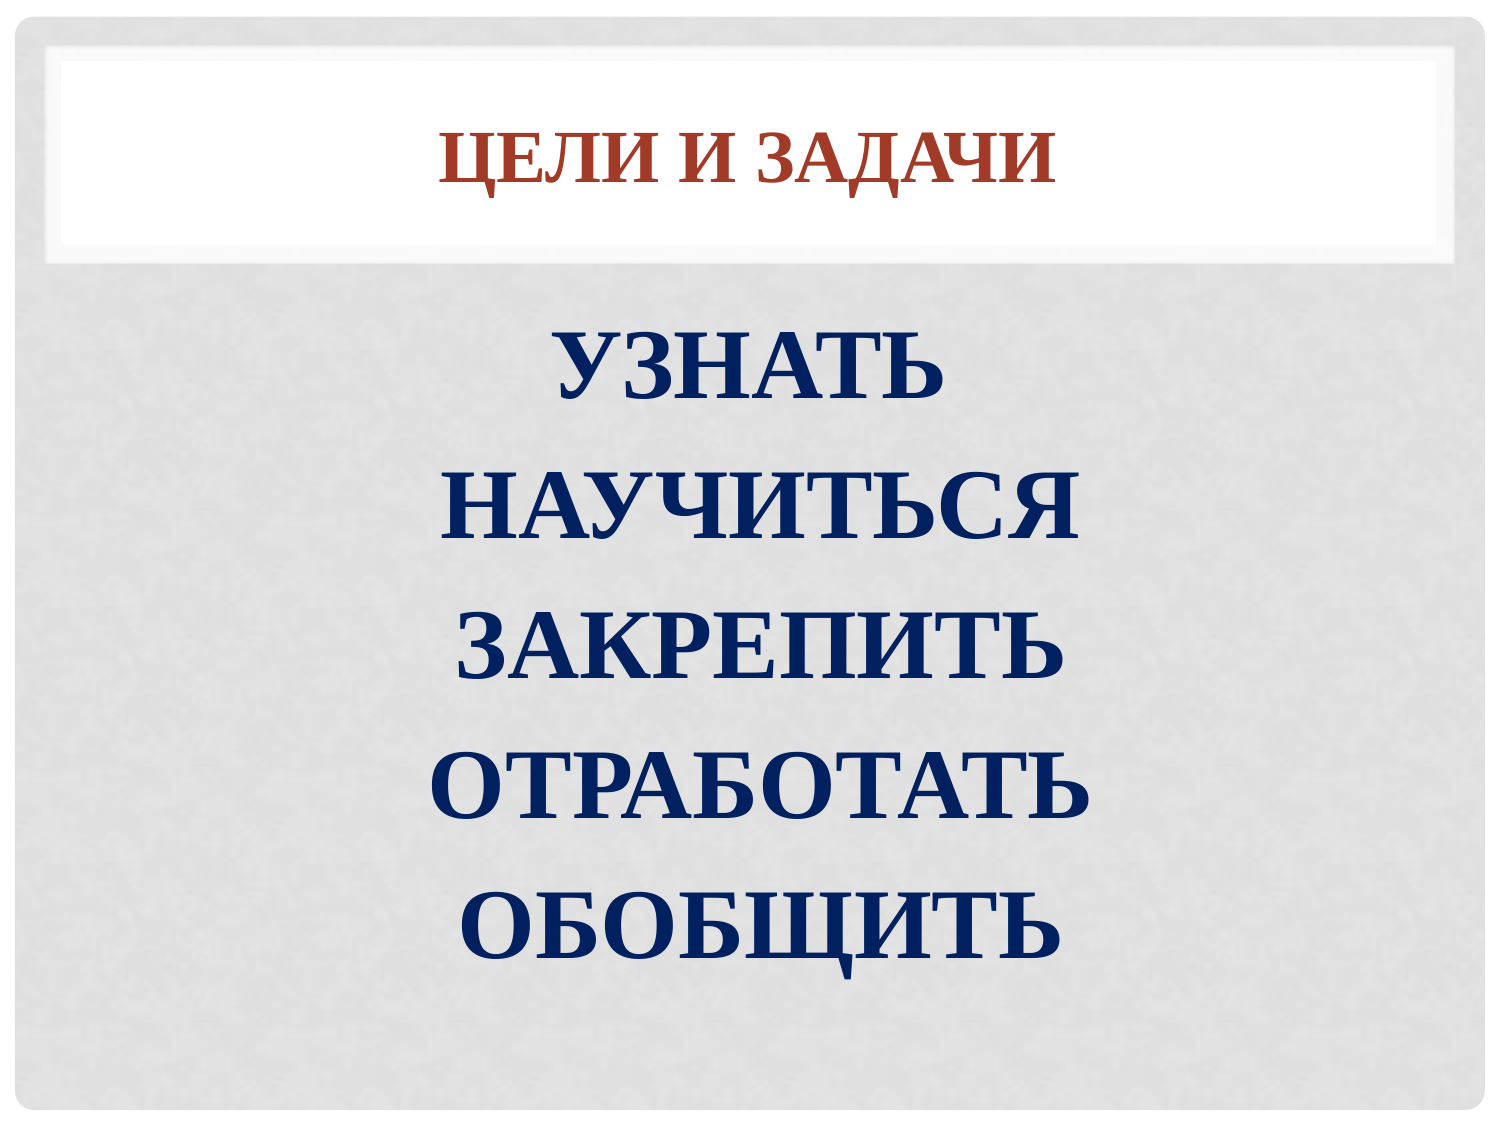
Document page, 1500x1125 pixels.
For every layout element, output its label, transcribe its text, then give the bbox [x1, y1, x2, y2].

list УЗНАТЬ НАУЧИТЬСЯ ЗАКРЕПИТЬ ОТРАБОТАТЬ ОБОБЩИТЬ [76, 290, 1427, 1009]
title Цели и задачи [69, 66, 1425, 238]
